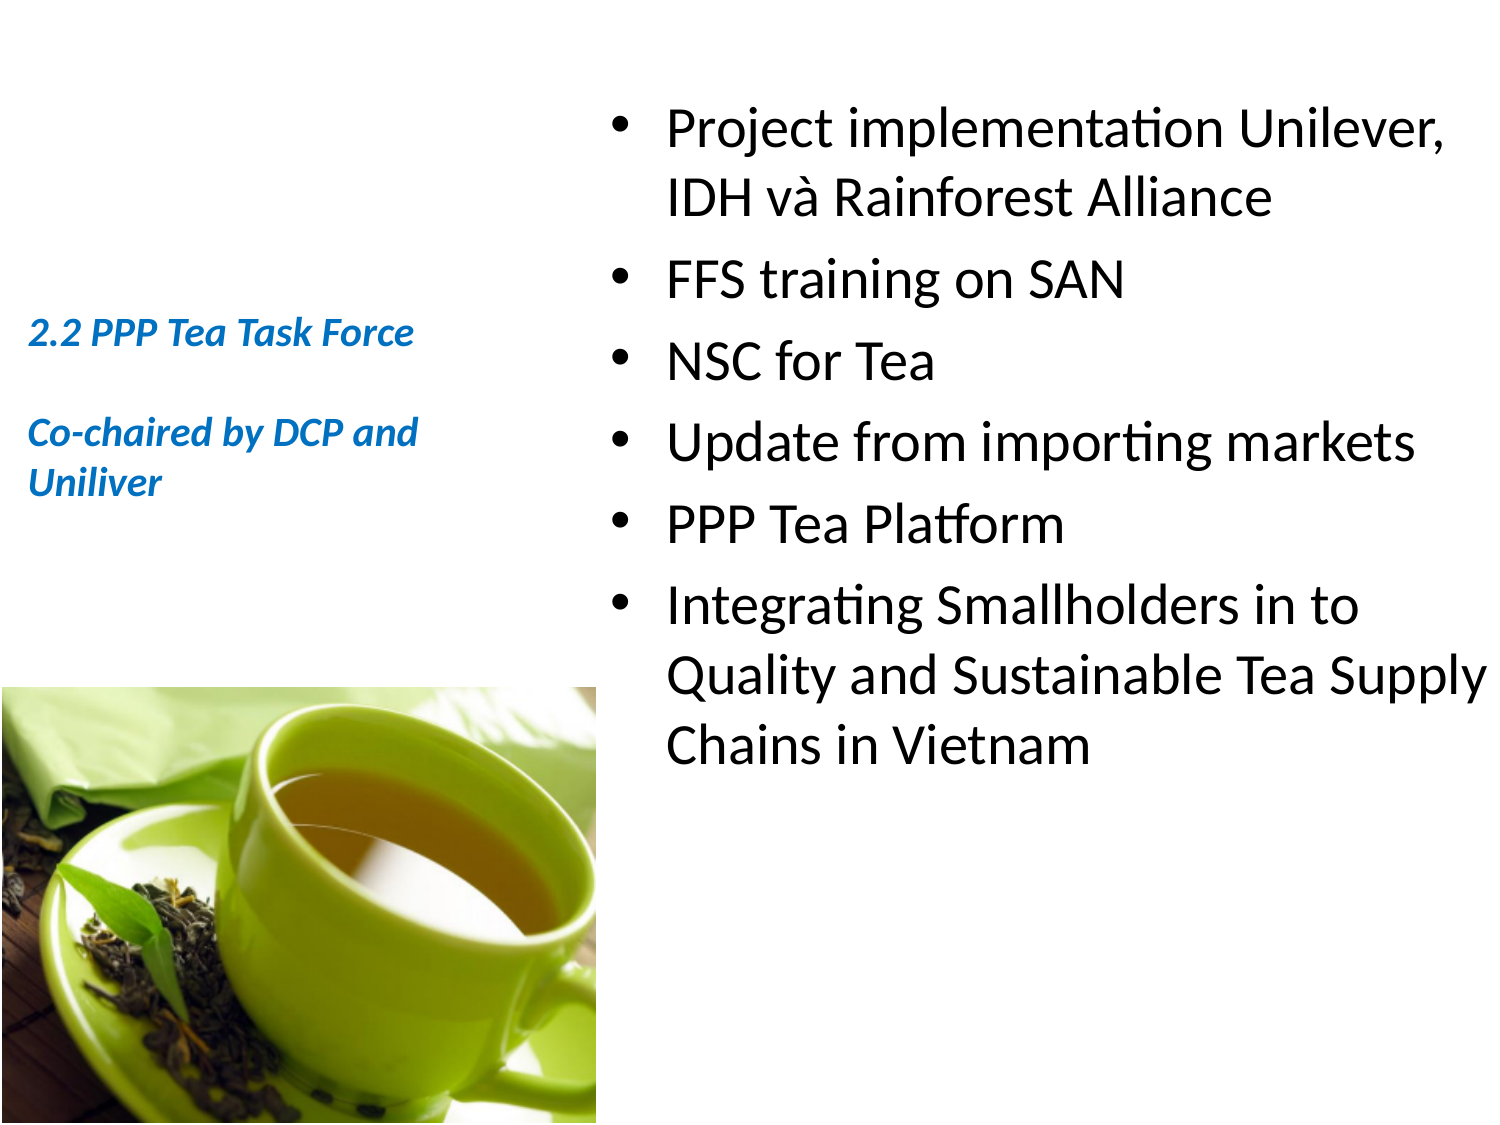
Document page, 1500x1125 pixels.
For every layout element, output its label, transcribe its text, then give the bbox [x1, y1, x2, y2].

title 2.2 PPP Tea Task Force Co-chaired by DCP and Uniliver [12, 162, 569, 563]
picture [1, 687, 596, 1123]
list Project implementation Unilever, IDH và Rainforest Alliance FFS training on SAN NSC for Tea Update from importing markets PPP Tea Platform Integrating Smallholders in to Quality and Sustainable Tea Supply Chains in Vietnam [595, 81, 1500, 1044]
